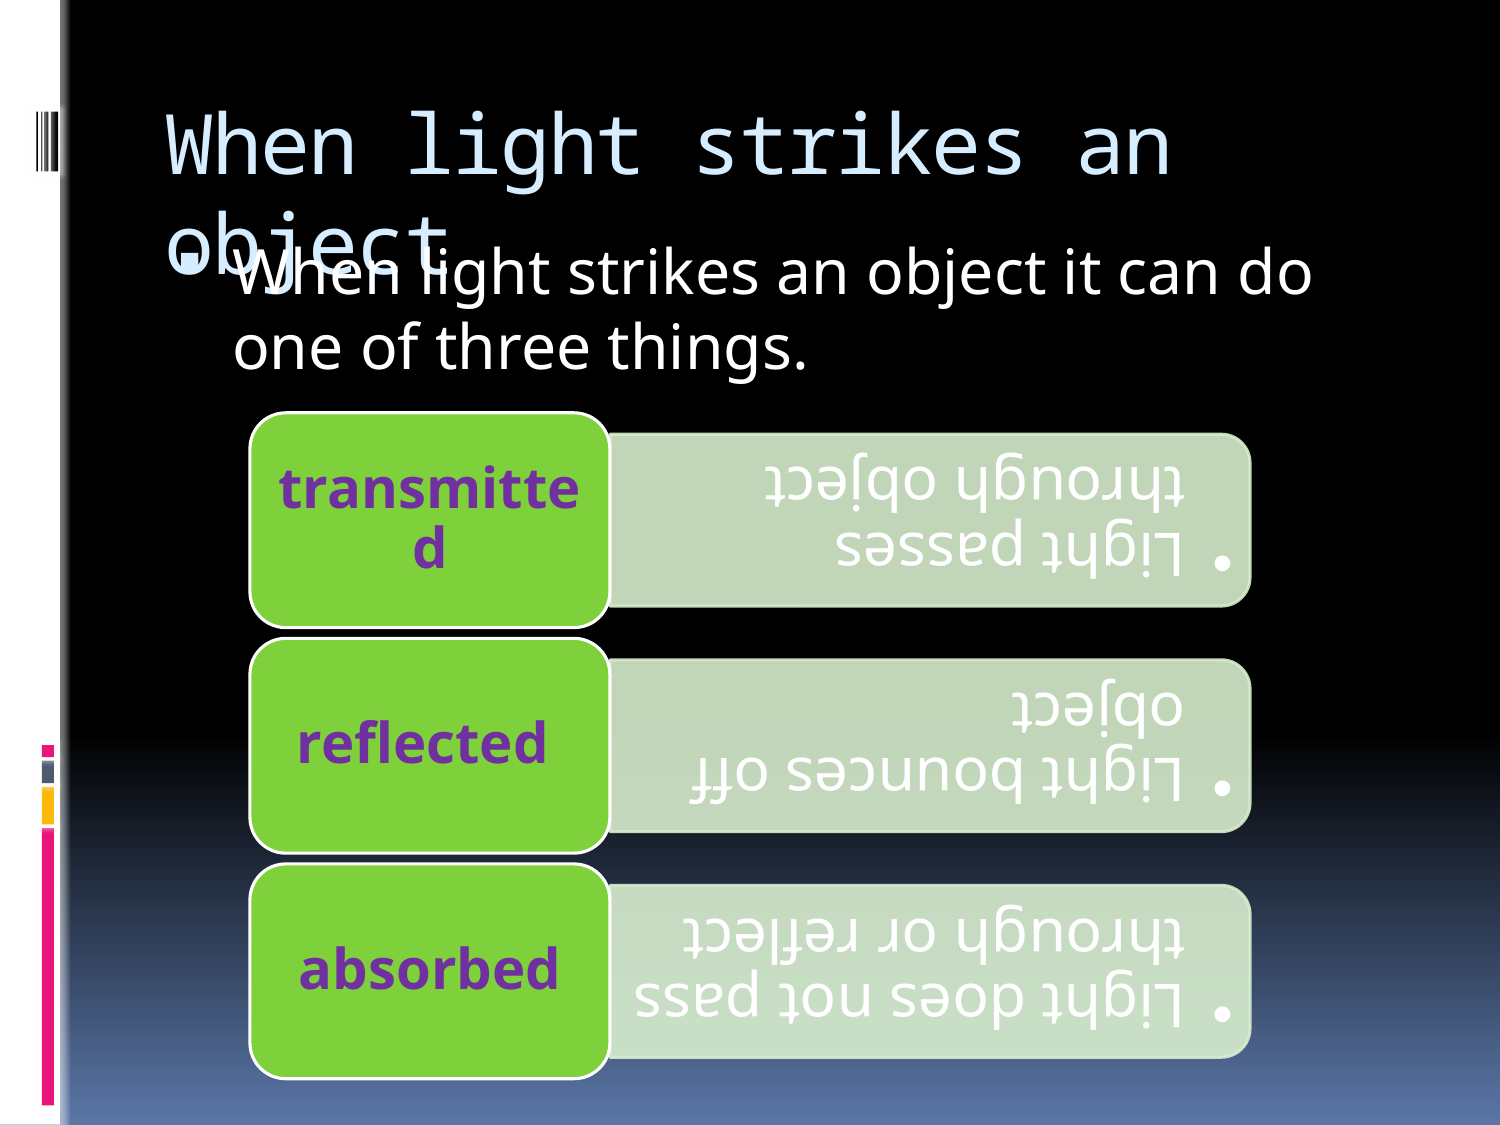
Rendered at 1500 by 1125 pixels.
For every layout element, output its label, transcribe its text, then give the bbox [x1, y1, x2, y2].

list When light strikes an object it can do one of three things. [150, 224, 1425, 975]
title When light strikes an object [150, 83, 1425, 224]
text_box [249, 412, 1251, 1080]
